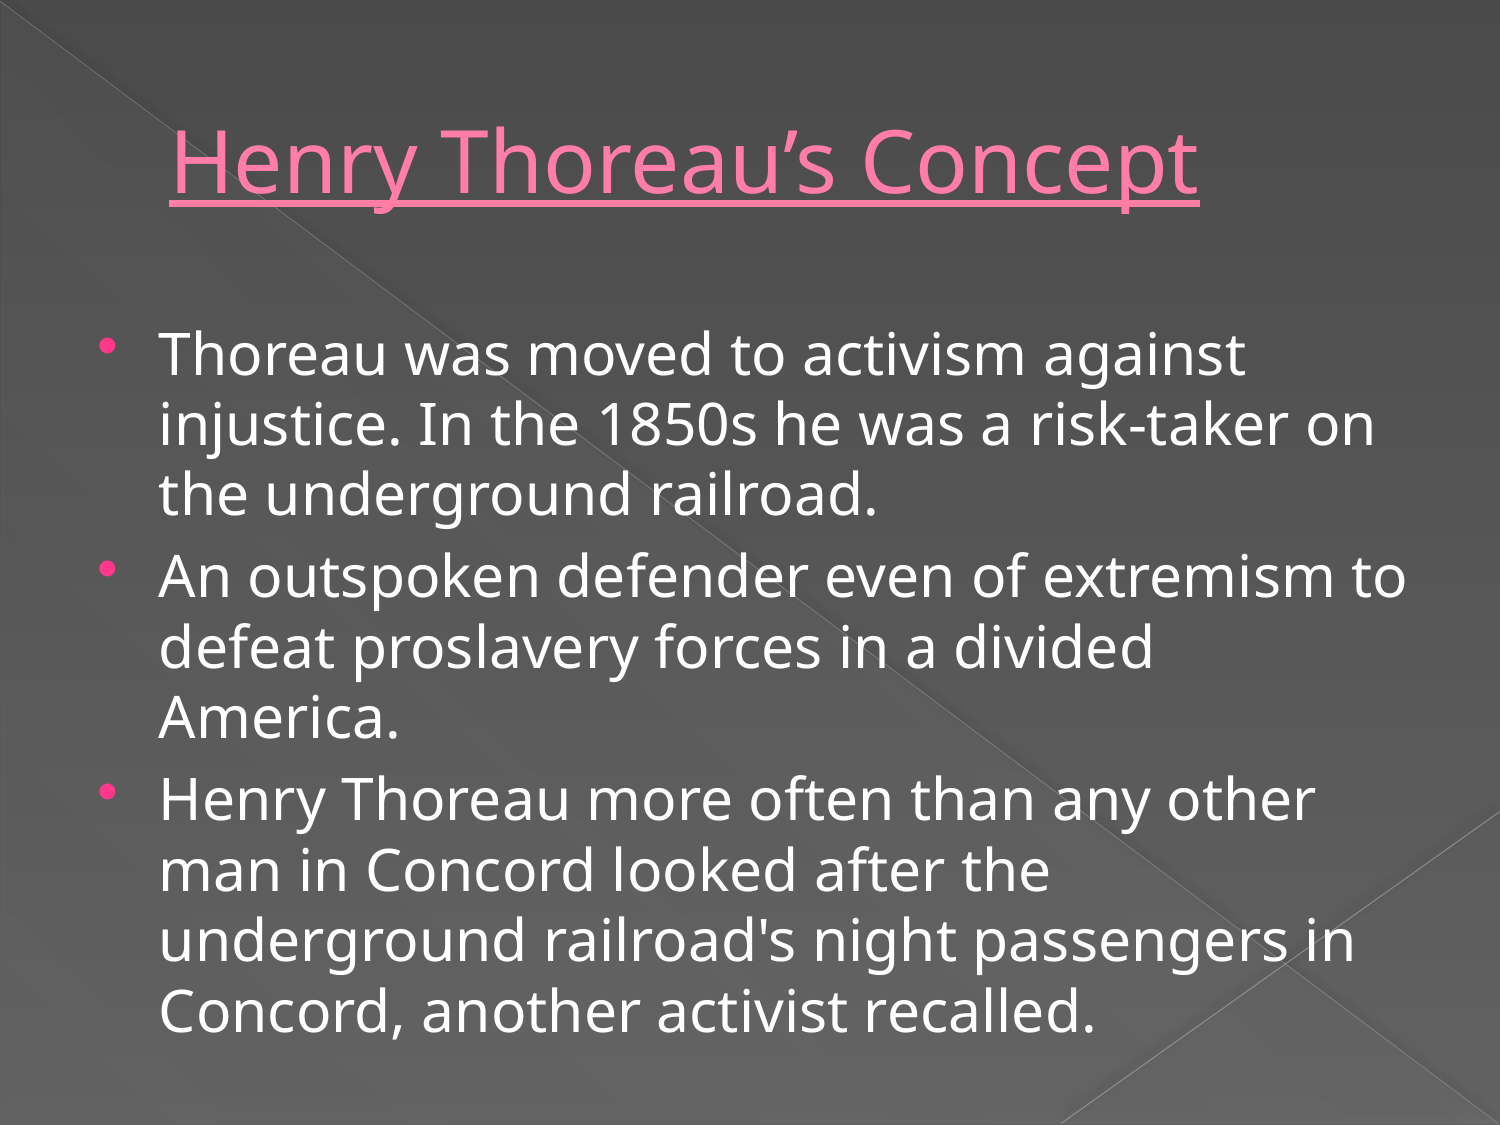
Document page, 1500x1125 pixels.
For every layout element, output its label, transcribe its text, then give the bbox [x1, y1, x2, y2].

title Henry Thoreau’s Concept [75, 43, 1425, 274]
list Thoreau was moved to activism against injustice. In the 1850s he was a risk-taker on the underground railroad. An outspoken defender even of extremism to defeat proslavery forces in a divided America. Henry Thoreau more often than any other man in Concord looked after the underground railroad's night passengers in Concord, another activist recalled. [75, 308, 1425, 1059]
